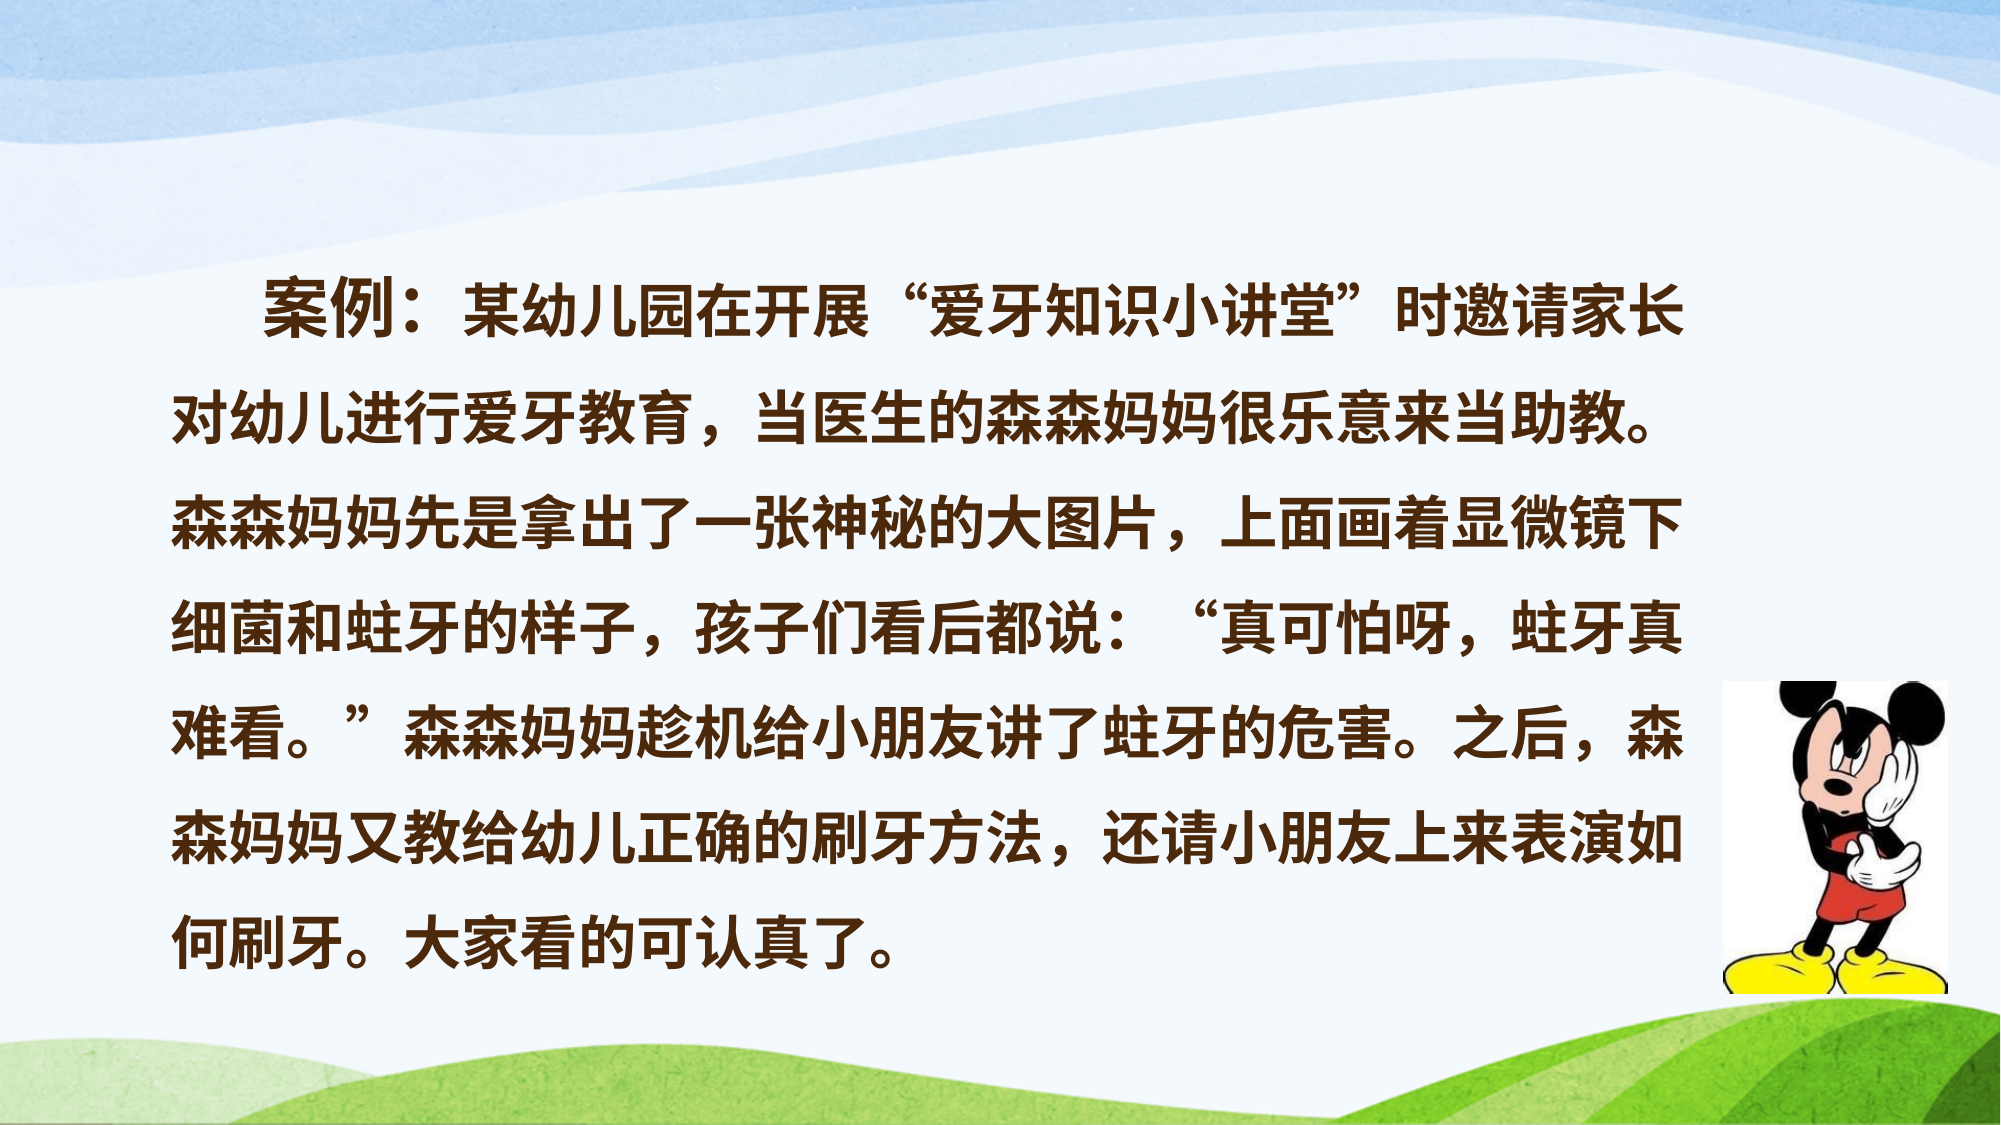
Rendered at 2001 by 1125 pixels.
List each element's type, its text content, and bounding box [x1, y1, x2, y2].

title 案例：某幼儿园在开展“爱牙知识小讲堂”时邀请家长对幼儿进行爱牙教育，当医生的森森妈妈很乐意来当助教。森森妈妈先是拿出了一张神秘的大图片，上面画着显微镜下细菌和蛀牙的样子，孩子们看后都说：“真可怕呀，蛀牙真难看。”森森妈妈趁机给小朋友讲了蛀牙的危害。之后，森森妈妈又教给幼儿正确的刷牙方法，还请小朋友上来表演如何刷牙。大家看的可认真了。 [155, 783, 1723, 984]
picture [0, 0, 2001, 1125]
